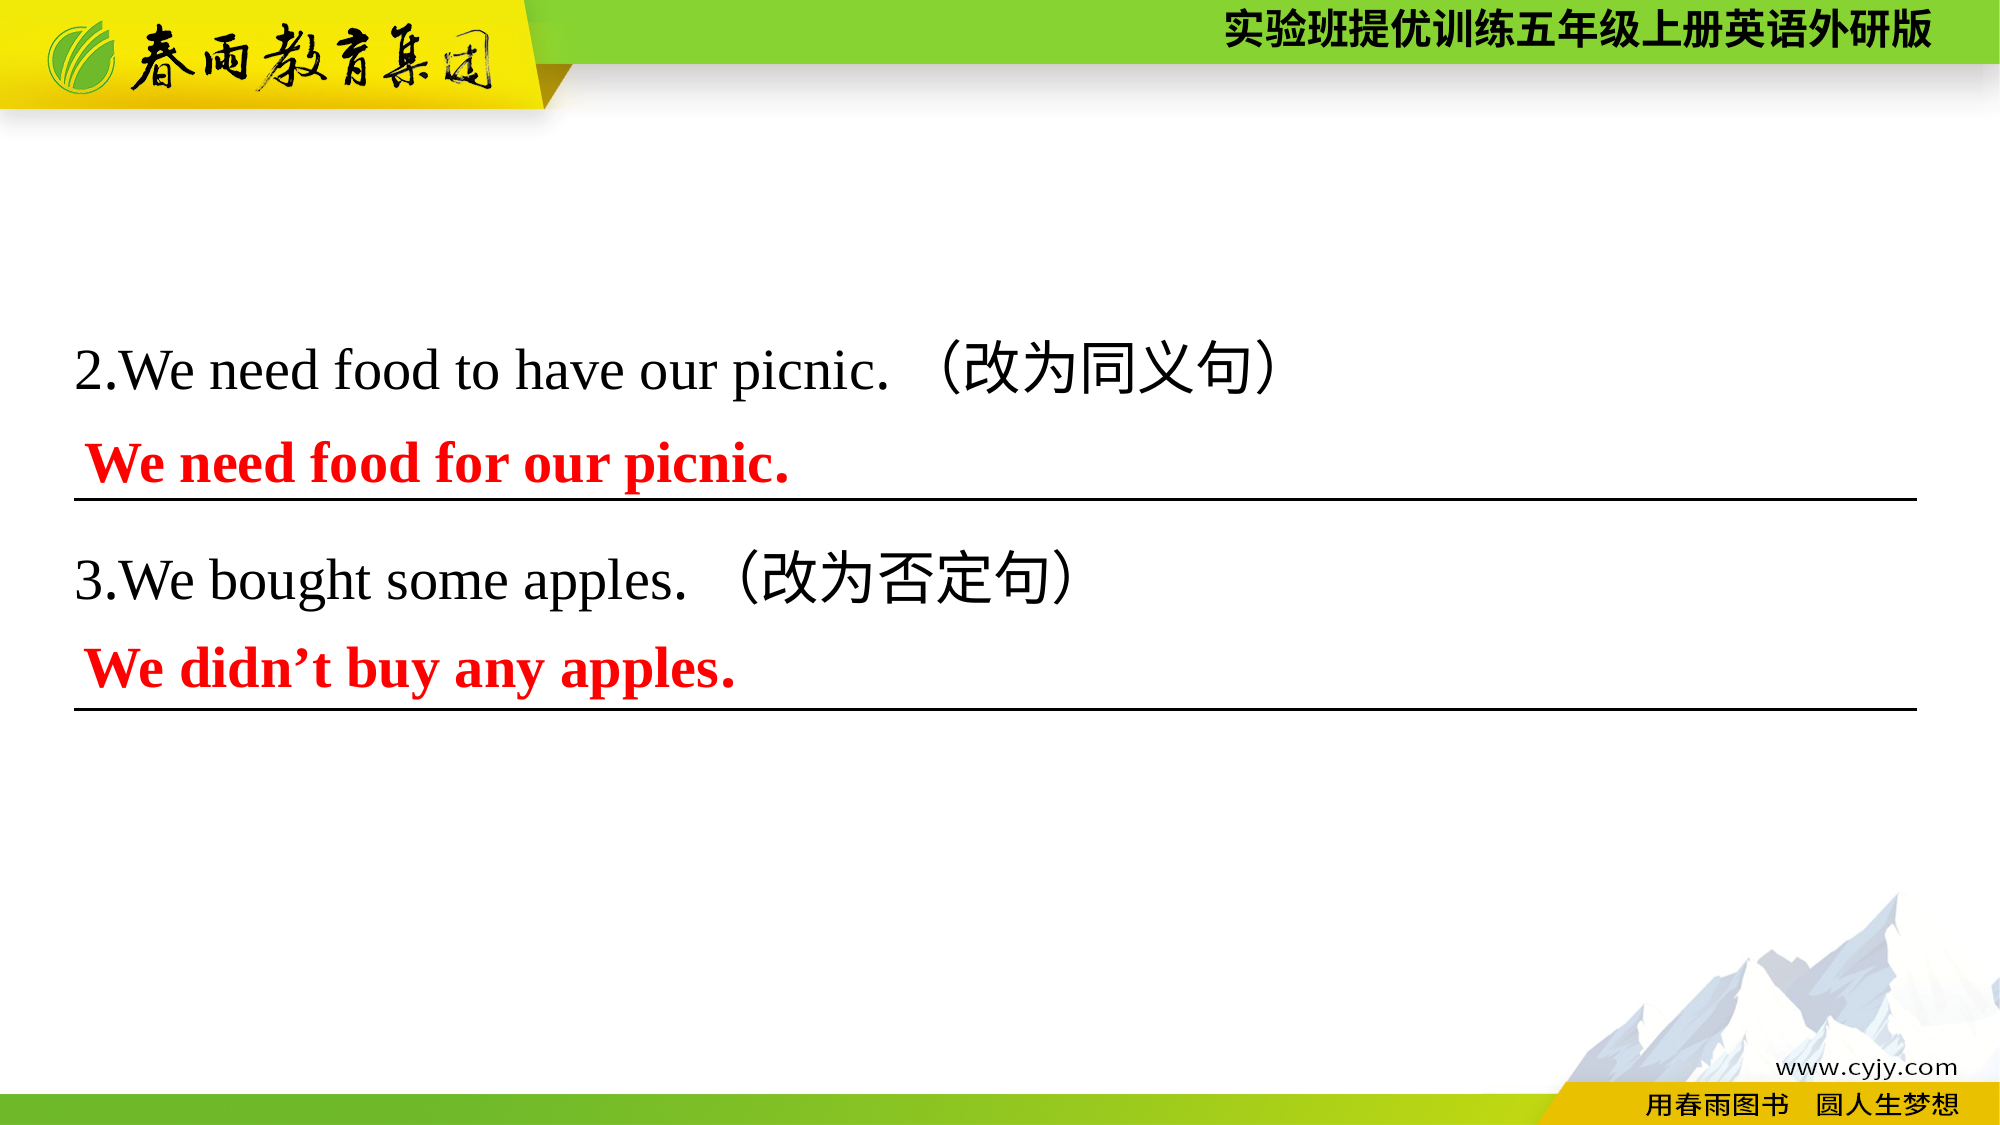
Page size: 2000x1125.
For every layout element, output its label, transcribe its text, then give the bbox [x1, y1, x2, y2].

text_box We didn’t buy any apples. [69, 587, 752, 707]
text_box We need food for our picnic. [69, 381, 806, 502]
list 2.We need food to have our picnic.（改为同义句） _______________________________________________________________ 3.We bought some apples.（改为否定句） _______________________________________________________________ [59, 288, 1944, 728]
picture [0, 0, 2000, 1125]
